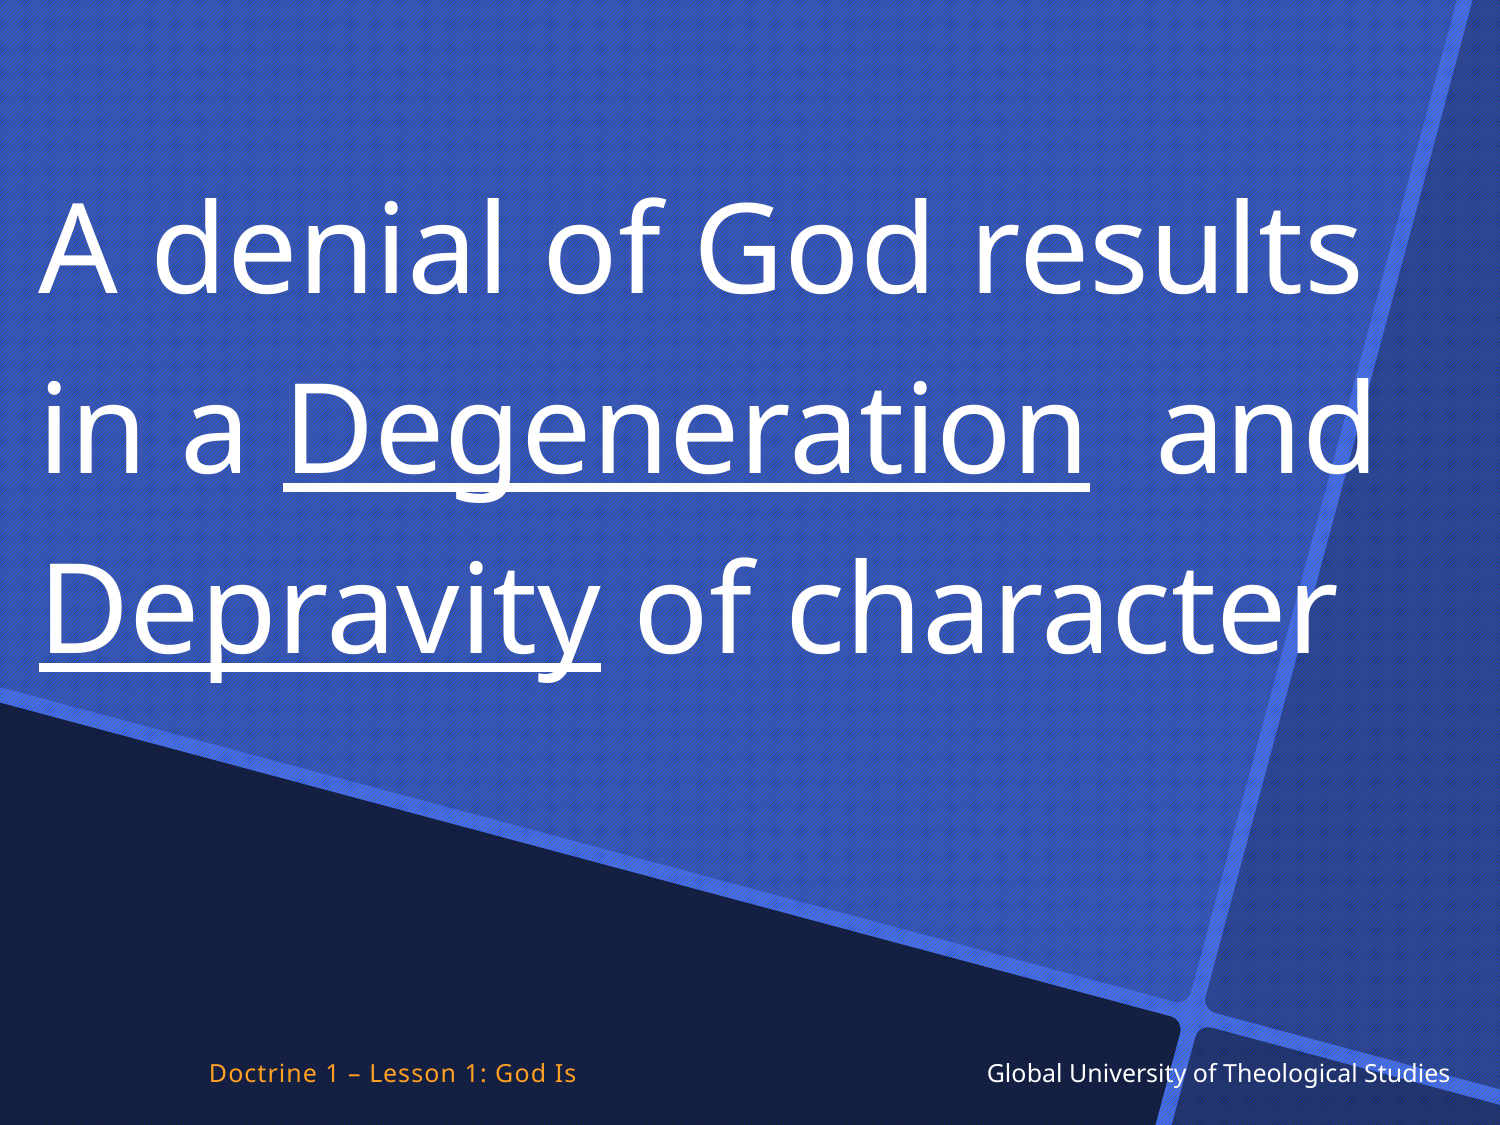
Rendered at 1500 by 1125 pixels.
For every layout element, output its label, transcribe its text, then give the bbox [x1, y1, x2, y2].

footer Doctrine 1 – Lesson 1: God Is Global University of Theological Studies [35, 1038, 1467, 1108]
text_box A denial of God results in a Degeneration and Depravity of character [23, 131, 1427, 687]
